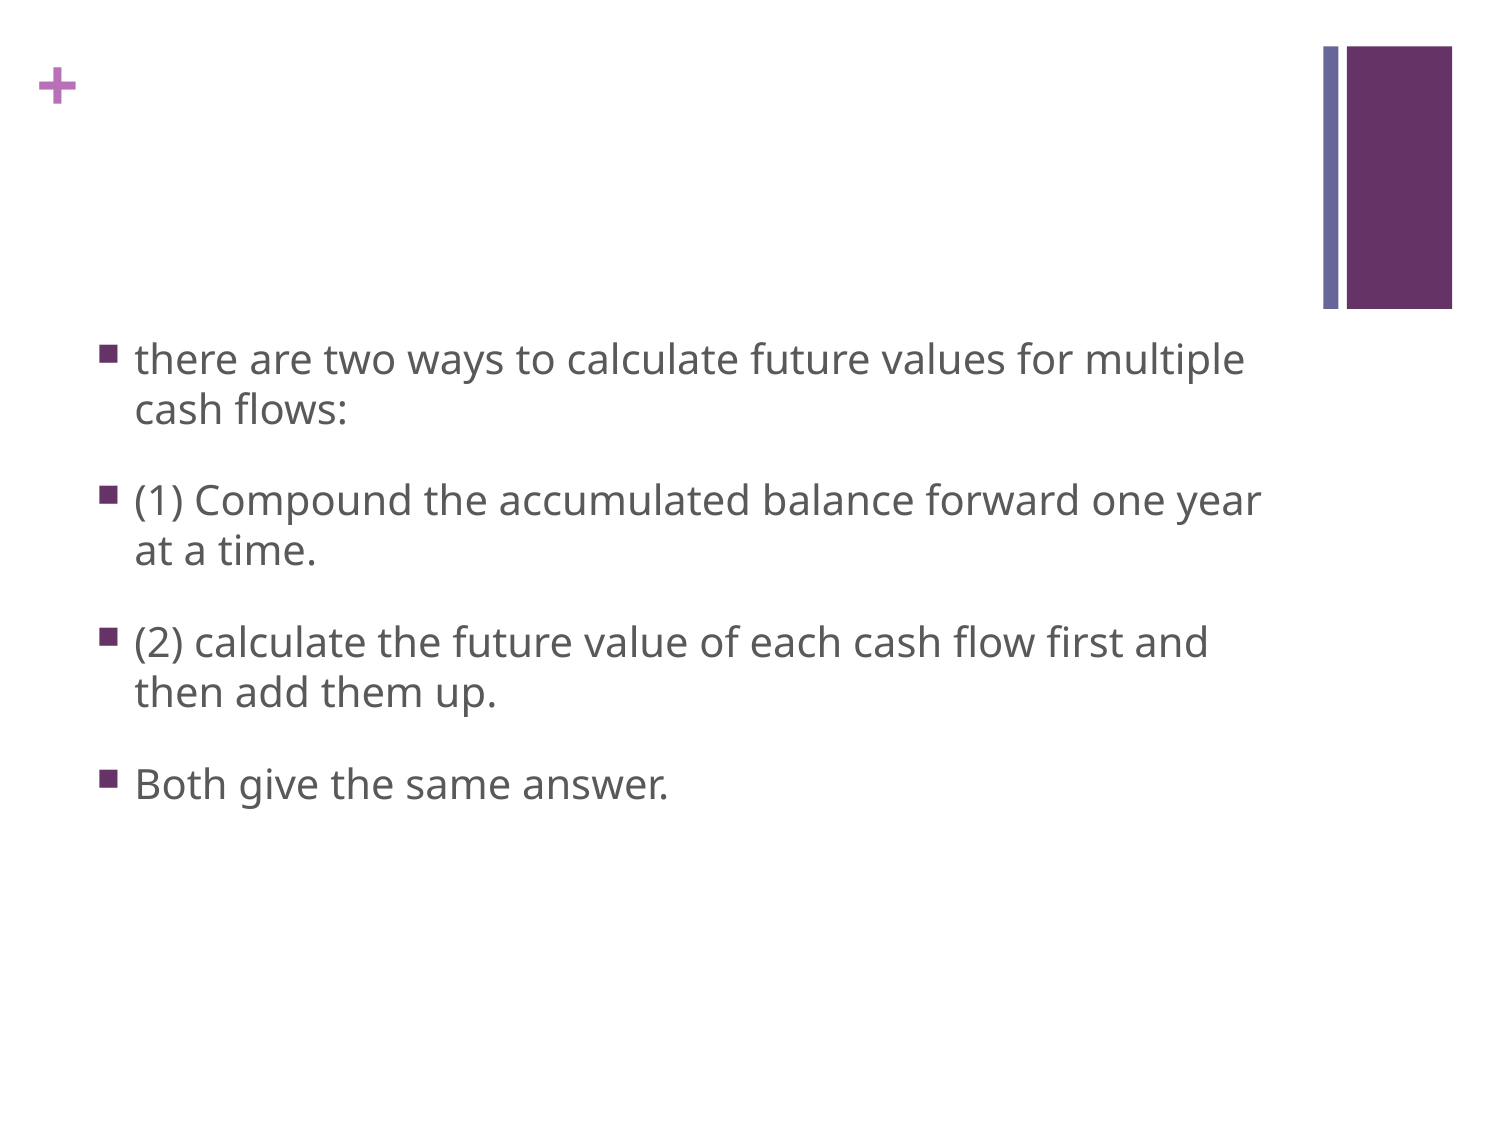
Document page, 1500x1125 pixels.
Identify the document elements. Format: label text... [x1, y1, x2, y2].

list there are two ways to calculate future values for multiple cash flows: (1) Compound the accumulated balance forward one year at a time. (2) calculate the future value of each cash flow first and then add them up. Both give the same answer. [81, 324, 1322, 1005]
